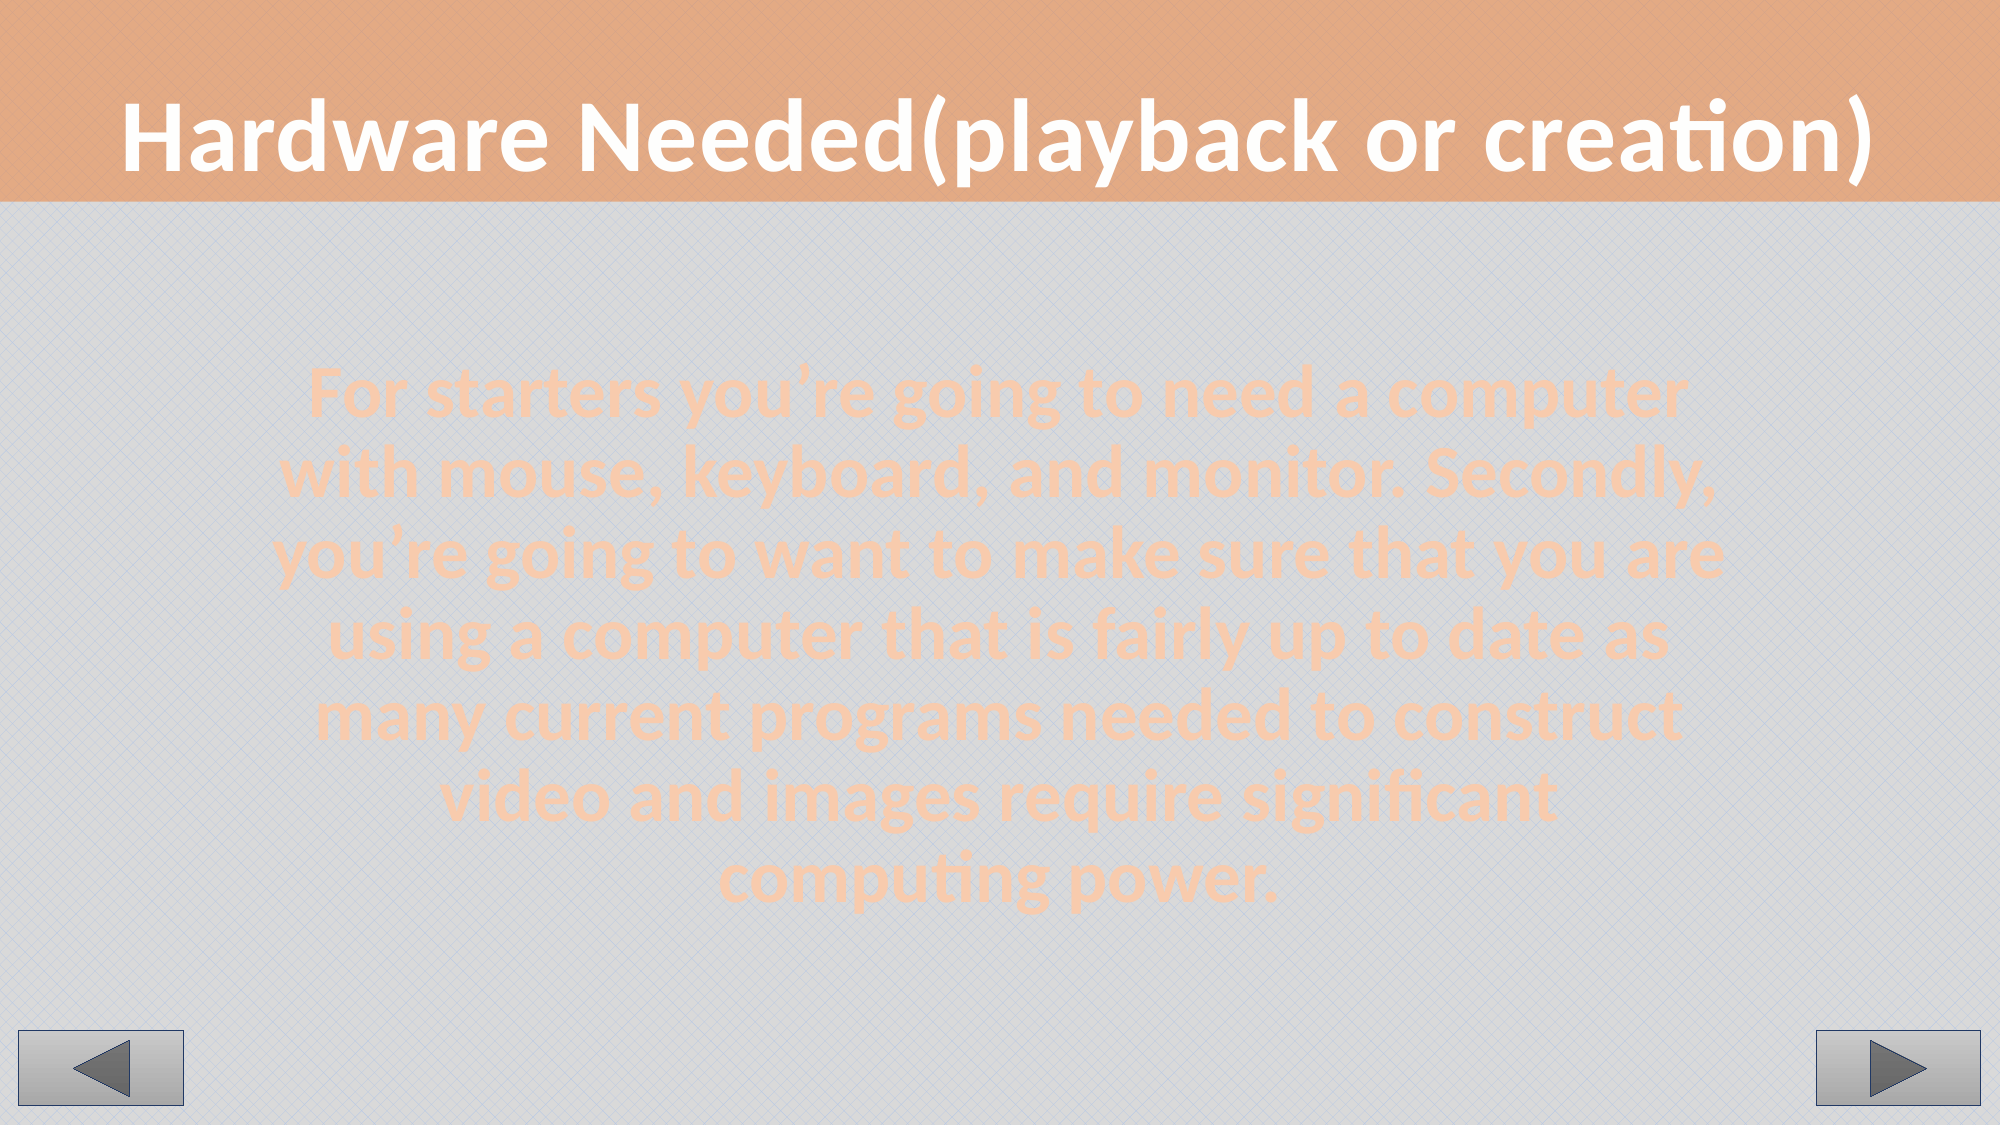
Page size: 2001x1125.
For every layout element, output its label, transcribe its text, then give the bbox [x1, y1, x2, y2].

text_box [18, 1030, 184, 1106]
text_box [1816, 1030, 1981, 1106]
text_box Hardware Needed(playback or creation) [0, 0, 2000, 202]
subtitle For starters you’re going to need a computer with mouse, keyboard, and monitor. Secondly, you’re going to want to make sure that you are using a computer that is fairly up to date as many current programs needed to construct video and images require significant computing power. [249, 344, 1750, 984]
